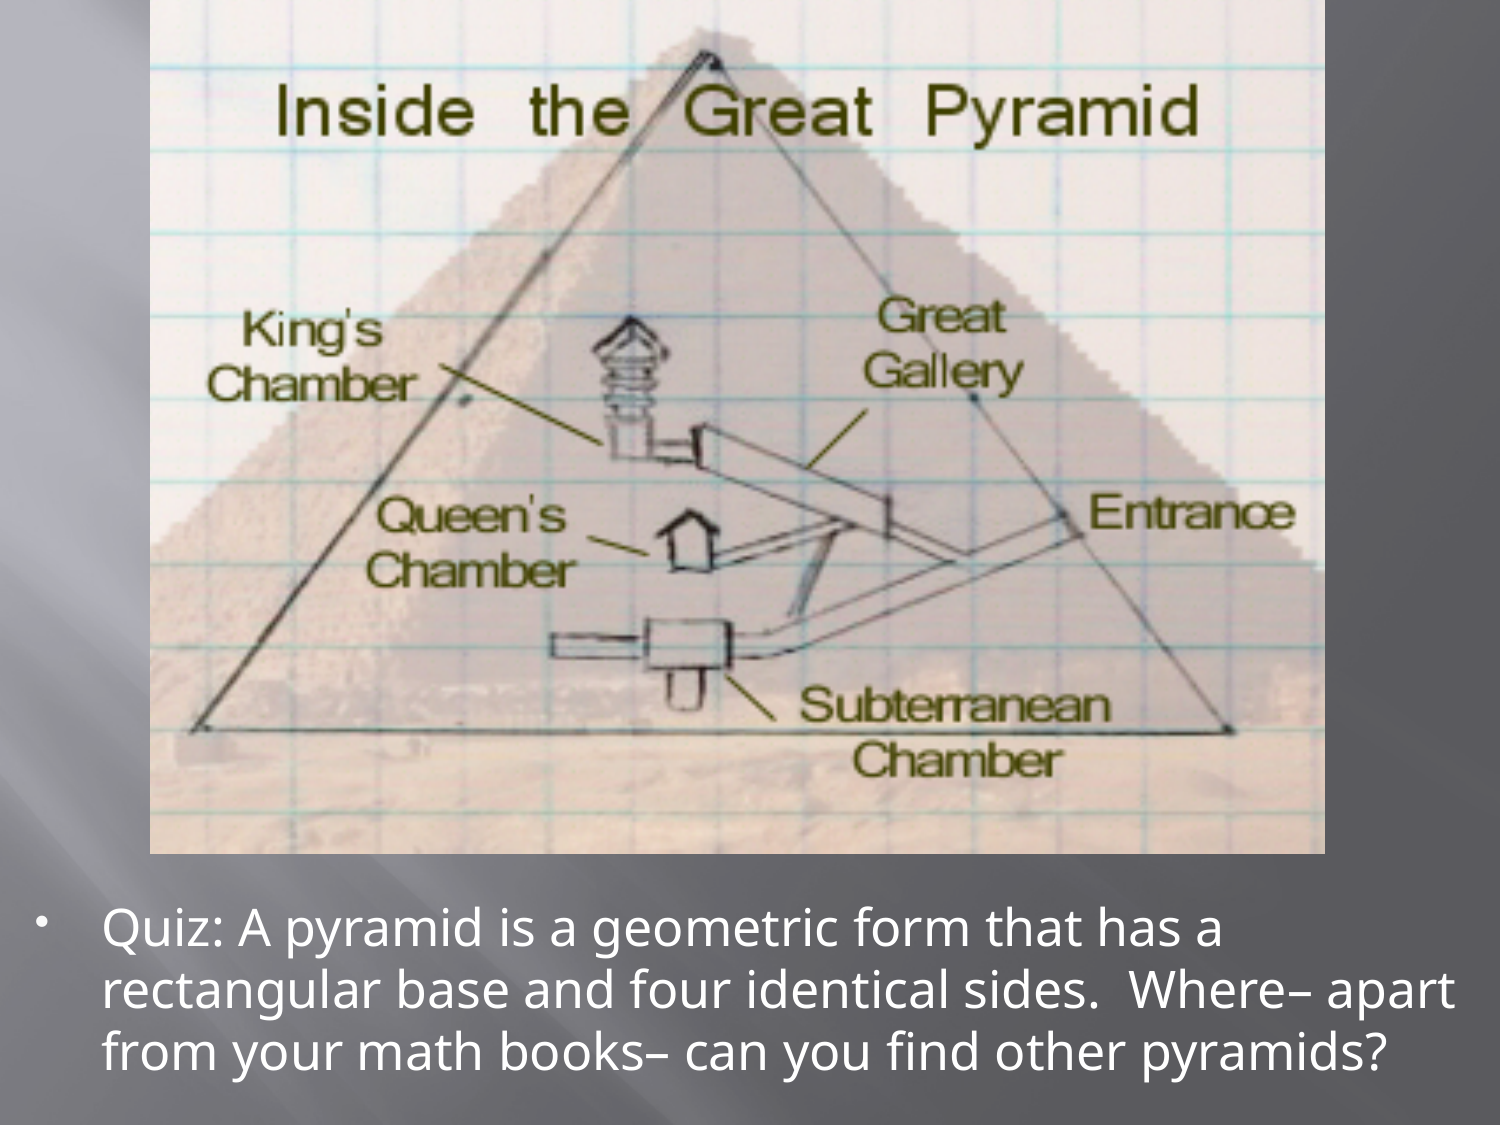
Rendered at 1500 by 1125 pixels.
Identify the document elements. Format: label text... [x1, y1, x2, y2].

list Quiz: A pyramid is a geometric form that has a rectangular base and four identical sides. Where– apart from your math books– can you find other pyramids? [0, 887, 1500, 1125]
picture [149, 0, 1326, 855]
